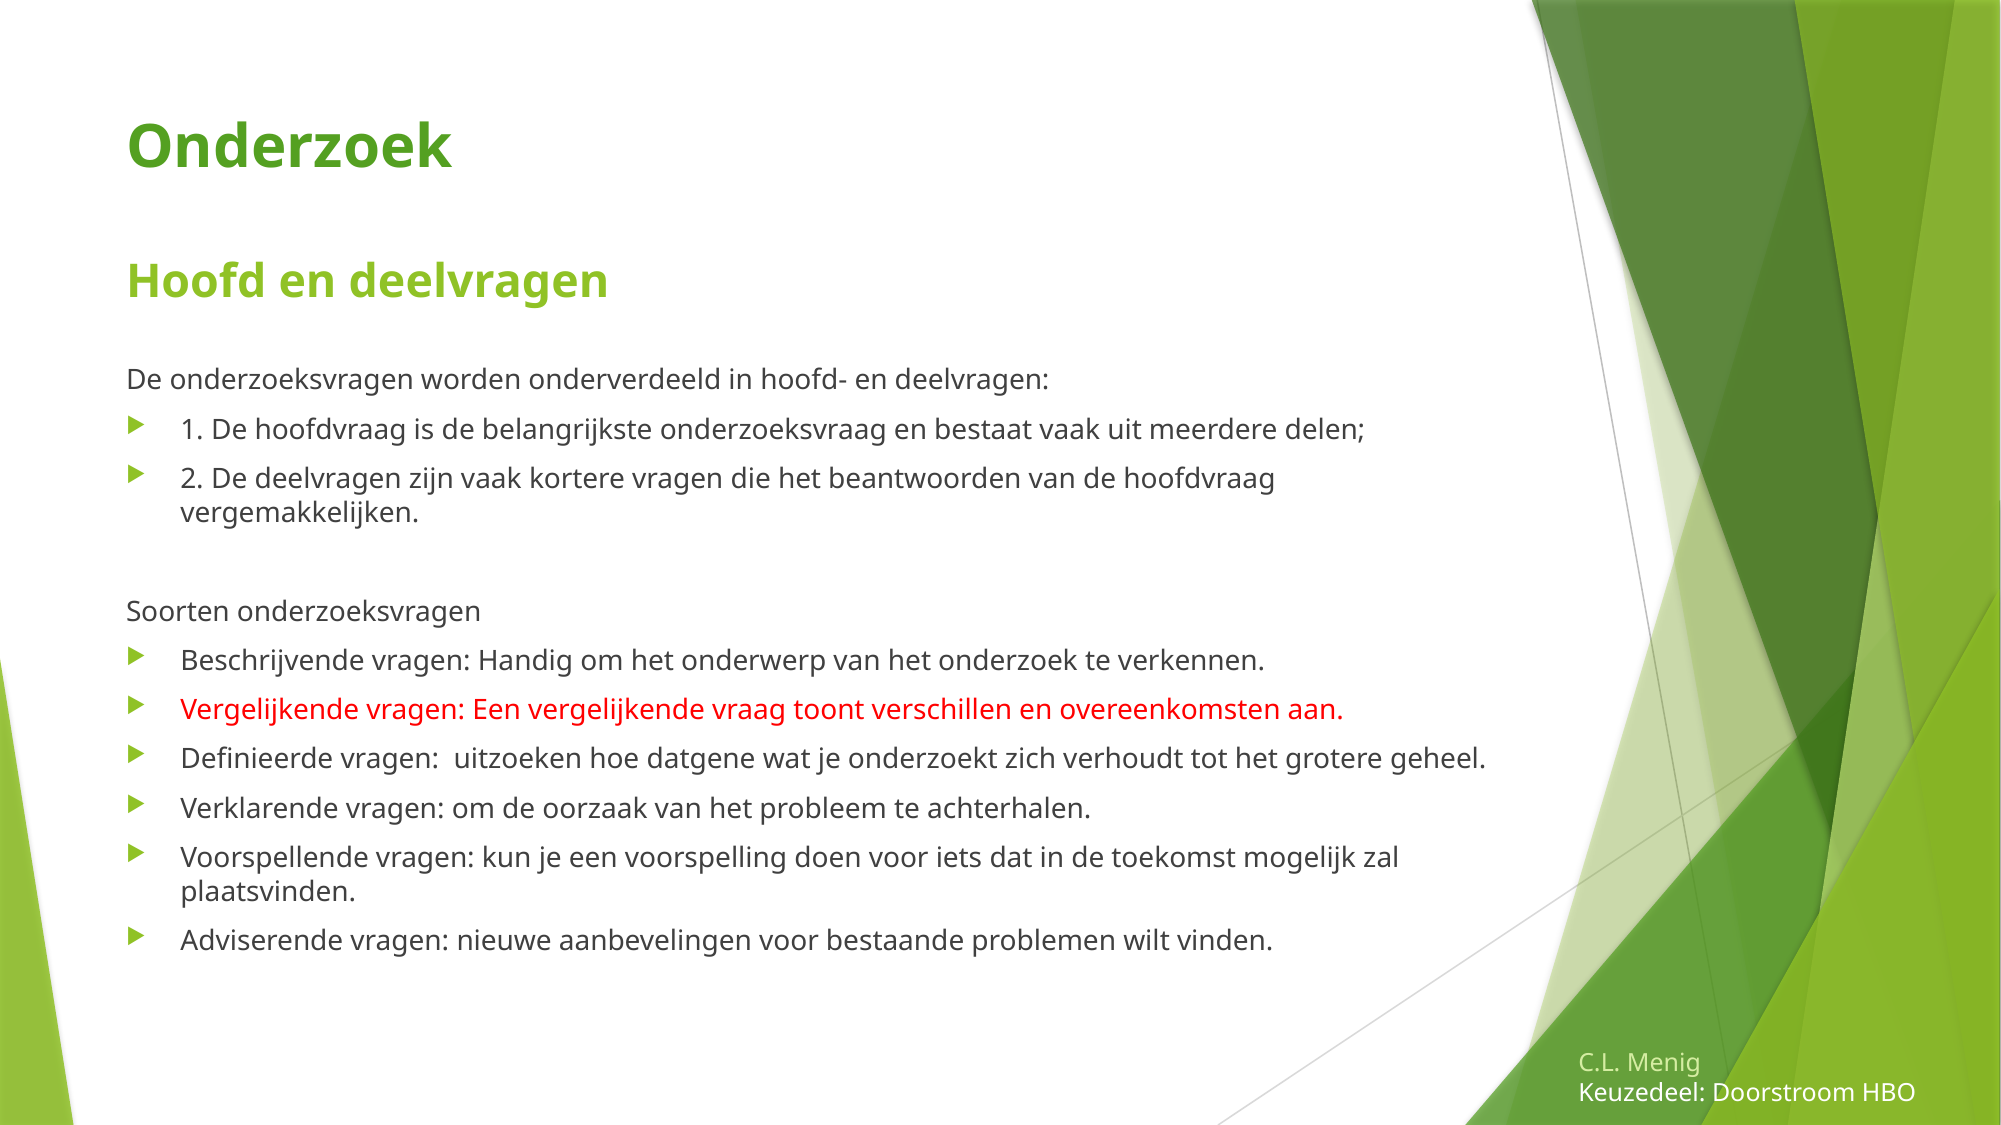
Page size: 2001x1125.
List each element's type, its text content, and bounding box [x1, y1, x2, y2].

text_box C.L. Menig Keuzedeel: Doorstroom HBO [1563, 1038, 2000, 1114]
list De onderzoeksvragen worden onderverdeeld in hoofd- en deelvragen: 1. De hoofdvraag is de belangrijkste onderzoeksvraag en bestaat vaak uit meerdere delen; 2. De deelvragen zijn vaak kortere vragen die het beantwoorden van de hoofdvraag vergemakkelijken. Soorten onderzoeksvragen Beschrijvende vragen: Handig om het onderwerp van het onderzoek te verkennen. Vergelijkende vragen: Een vergelijkende vraag toont verschillen en overeenkomsten aan. Definieerde vragen: uitzoeken hoe datgene wat je onderzoekt zich verhoudt tot het grotere geheel. Verklarende vragen: om de oorzaak van het probleem te achterhalen. Voorspellende vragen: kun je een voorspelling doen voor iets dat in de toekomst mogelijk zal plaatsvinden. Adviserende vragen: nieuwe aanbevelingen voor bestaande problemen wilt vinden. [111, 354, 1522, 992]
title Onderzoek Hoofd en deelvragen [111, 99, 1522, 317]
